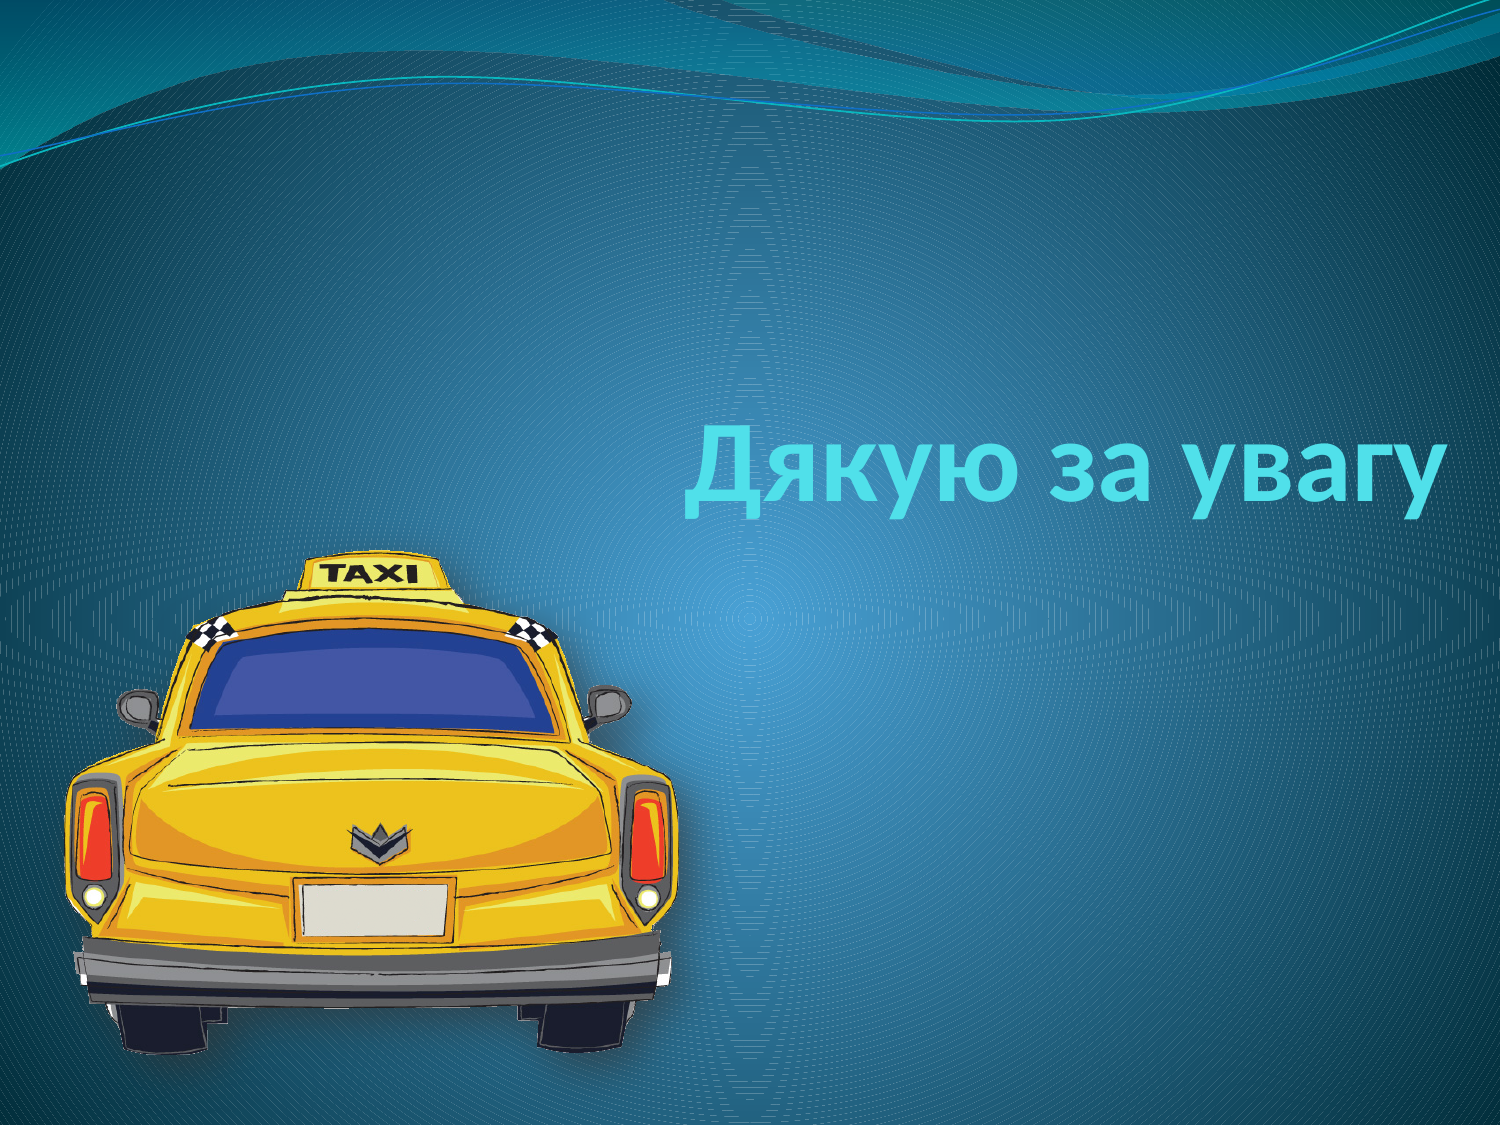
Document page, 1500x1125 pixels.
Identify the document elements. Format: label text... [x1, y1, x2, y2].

title Дякую за увагу [35, 224, 1454, 525]
picture [58, 550, 679, 1056]
